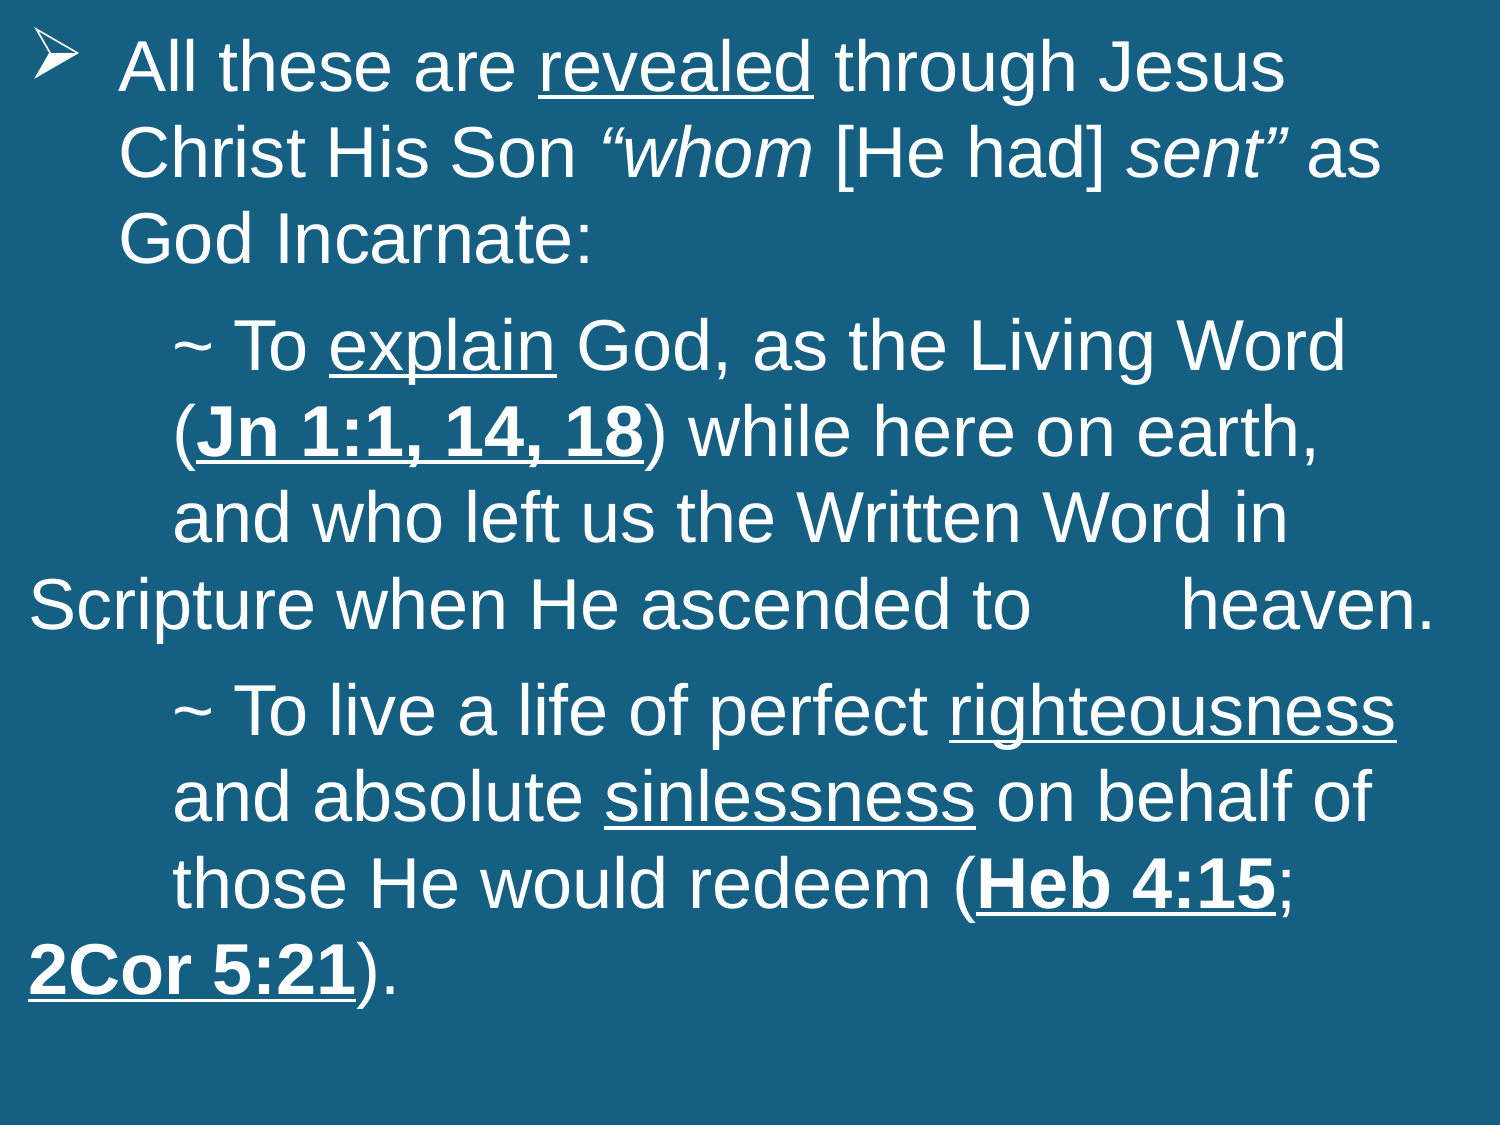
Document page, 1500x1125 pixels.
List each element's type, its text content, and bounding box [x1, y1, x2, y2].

subtitle All these are revealed through Jesus Christ His Son “whom [He had] sent” as God Incarnate: ~ To explain God, as the Living Word (Jn 1:1, 14, 18) while here on earth, and who left us the Written Word in Scripture when He ascended to heaven. ~ To live a life of perfect righteousness and absolute sinlessness on behalf of those He would redeem (Heb 4:15; 2Cor 5:21). [13, 11, 1490, 1111]
